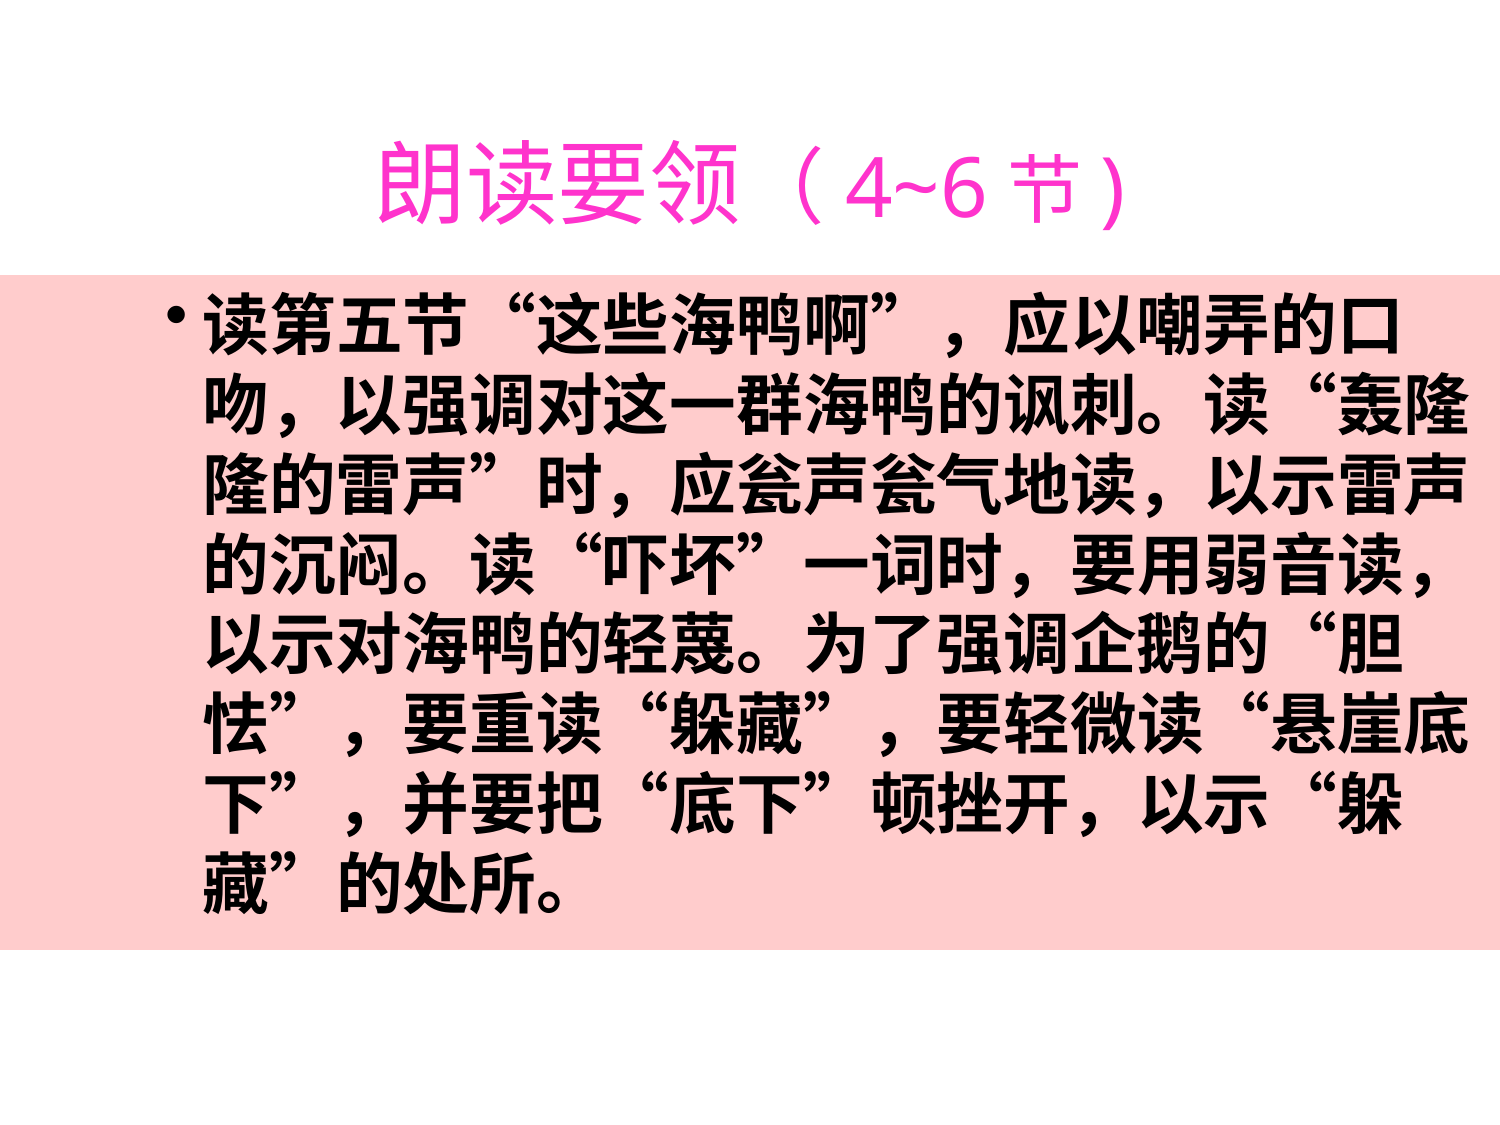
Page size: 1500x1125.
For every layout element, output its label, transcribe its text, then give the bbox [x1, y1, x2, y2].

title 朗读要领（4~6节) [112, 87, 1388, 275]
list 读第五节“这些海鸭啊”，应以嘲弄的口吻，以强调对这一群海鸭的讽刺。读“轰隆隆的雷声”时，应瓮声瓮气地读，以示雷声的沉闷。读“吓坏”一词时，要用弱音读，以示对海鸭的轻蔑。为了强调企鹅的“胆怯”，要重读“躲藏”，要轻微读“悬崖底下”，并要把“底下”顿挫开，以示“躲藏”的处所。 [0, 275, 1500, 950]
